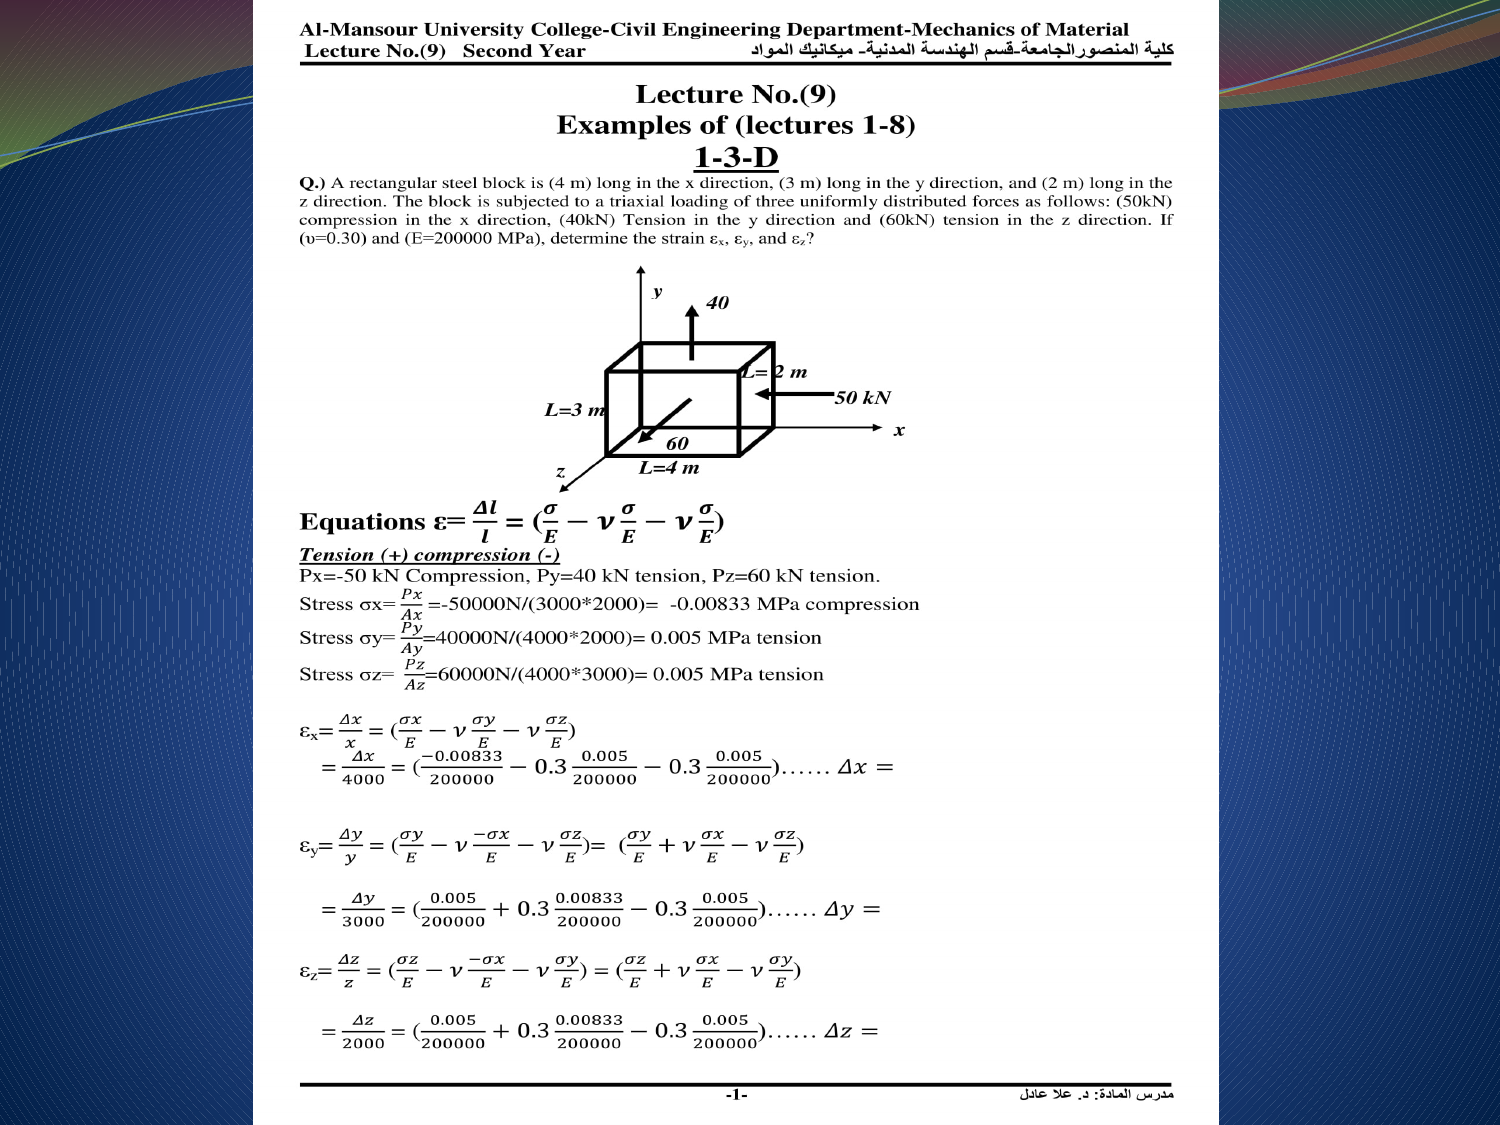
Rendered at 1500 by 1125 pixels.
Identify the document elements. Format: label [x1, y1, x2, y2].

picture [253, 0, 1219, 1125]
